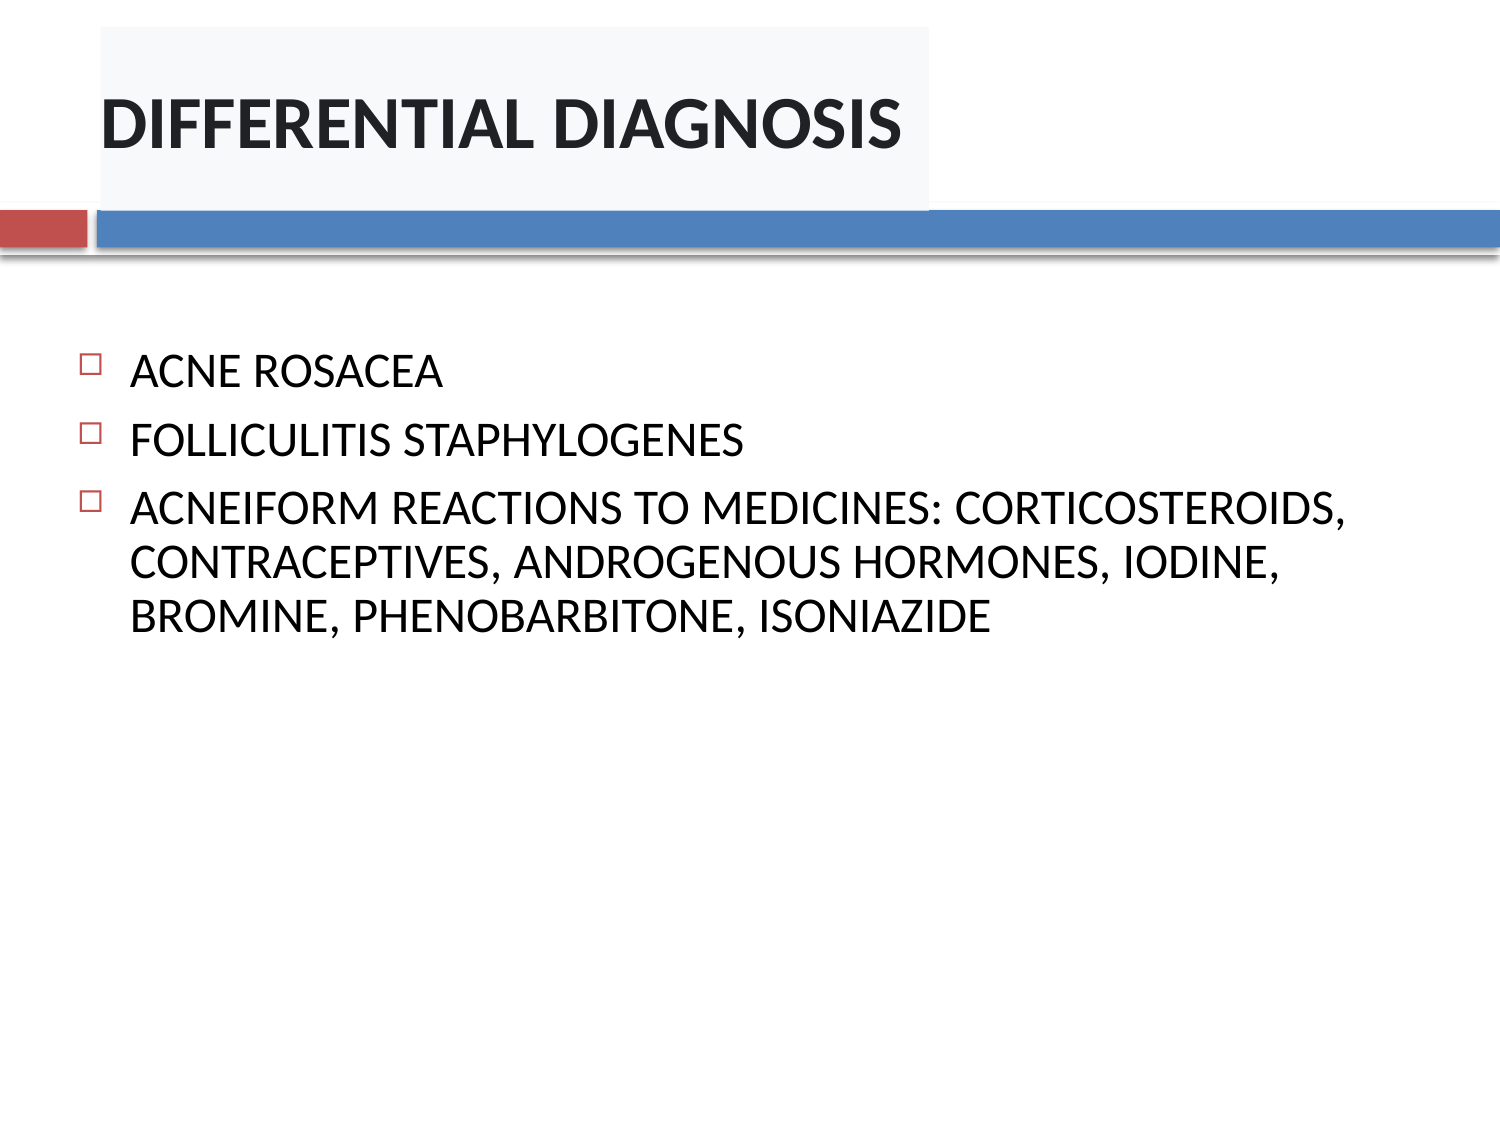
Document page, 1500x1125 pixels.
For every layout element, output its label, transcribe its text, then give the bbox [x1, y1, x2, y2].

title DIFFERENTIAL DIAGNOSIS [100, 26, 929, 211]
list ACNE ROSACEA FOLLICULITIS STAPHYLOGENES ACNEIFORM REACTIONS TO MEDICINES: CORTICOSTEROIDS, CONTRACEPTIVES, ANDROGENOUS HORMONES, IODINE, BROMINE, PHENOBARBITONE, ISONIAZIDE [62, 262, 1413, 1005]
